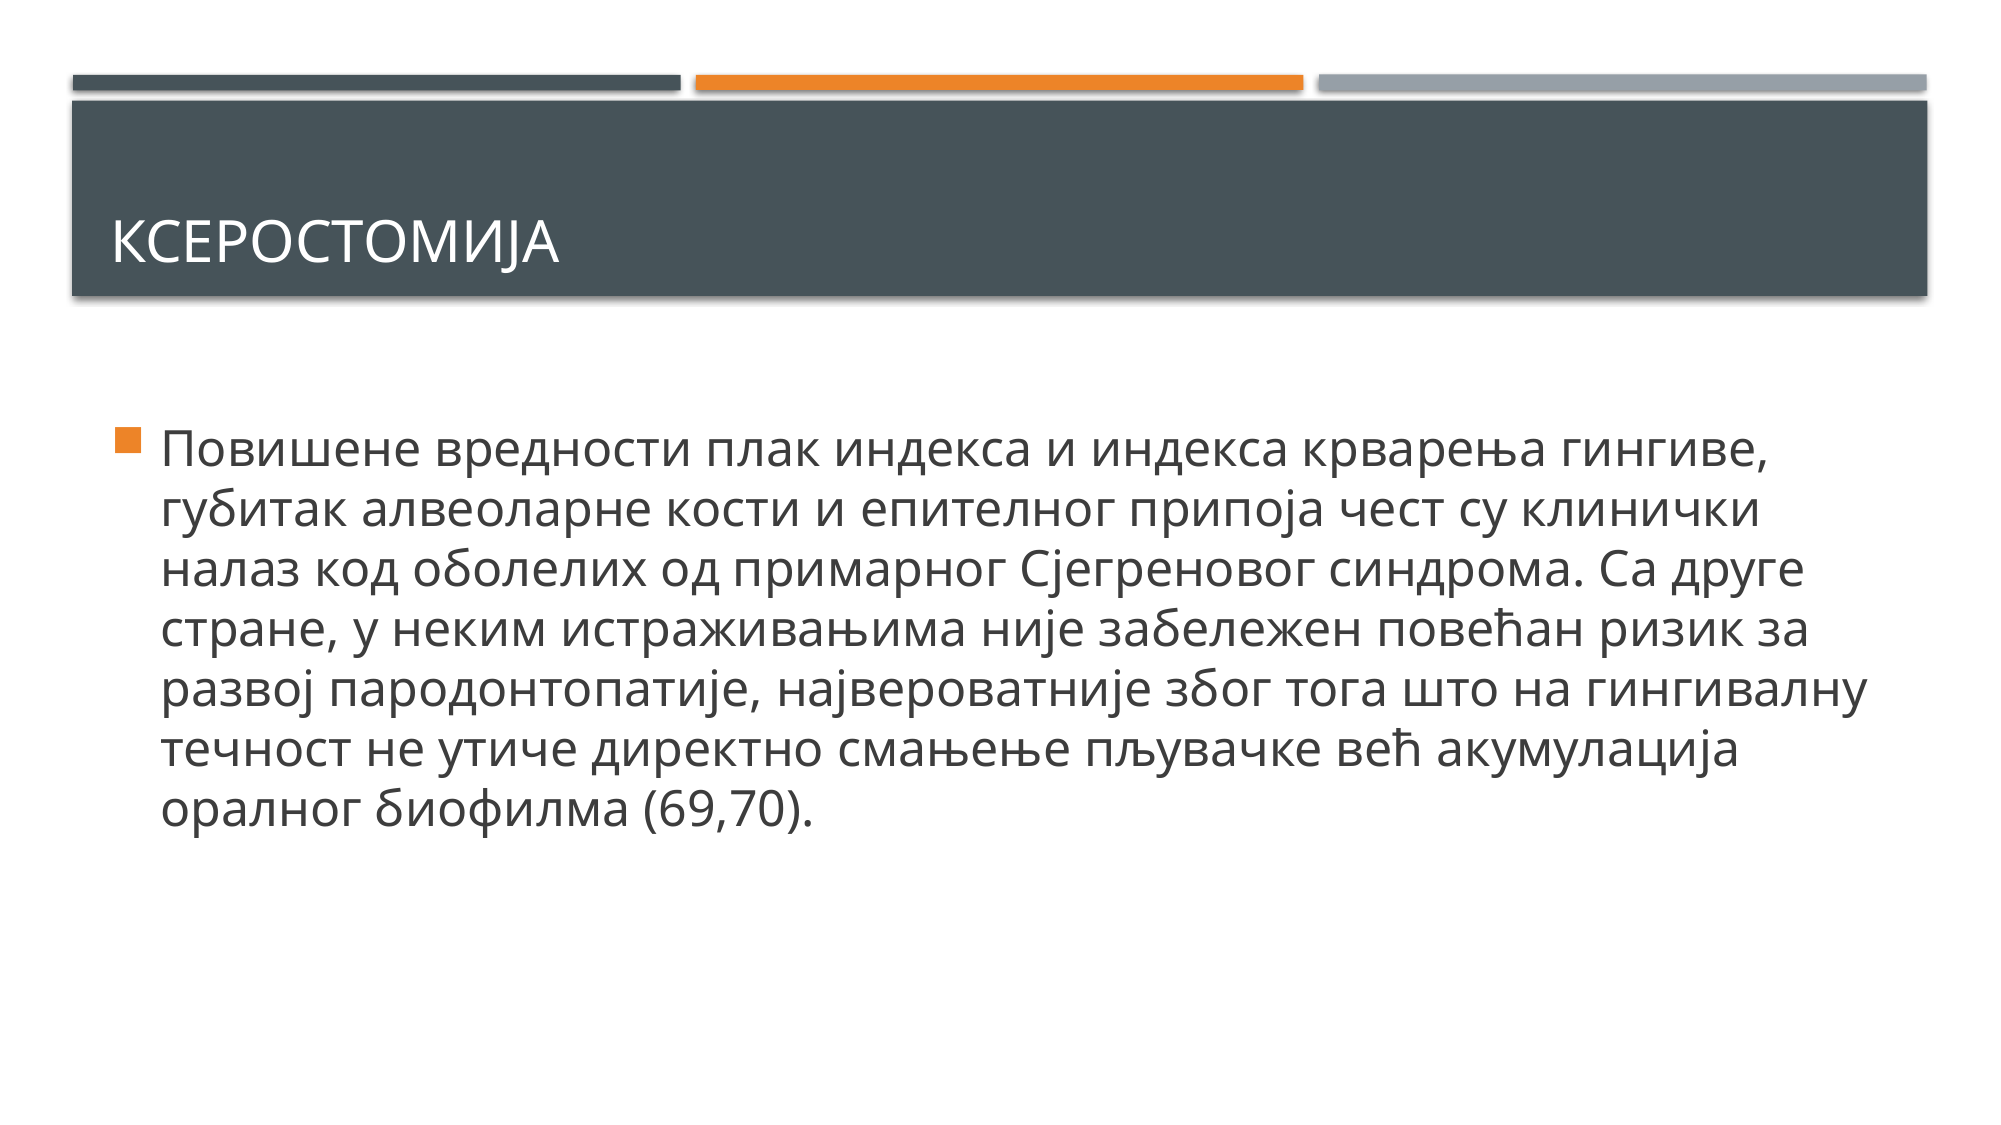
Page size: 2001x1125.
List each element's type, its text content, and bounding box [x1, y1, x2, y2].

title ксеростомија [95, 115, 1905, 282]
list Повишене вредности плак индекса и индекса крварења гингиве, губитак алвеоларне кости и епителног припоја чест су клинички налаз код оболелих од примарног Сјегреновог синдрома. Са друге стране, у неким истраживањима није забележен повећан ризик за развој пародонтопатије, највероватније због тога што на гингивалну течност не утиче директно смањење пљувачке већ акумулација оралног биофилма (69,70). [95, 357, 1905, 962]
